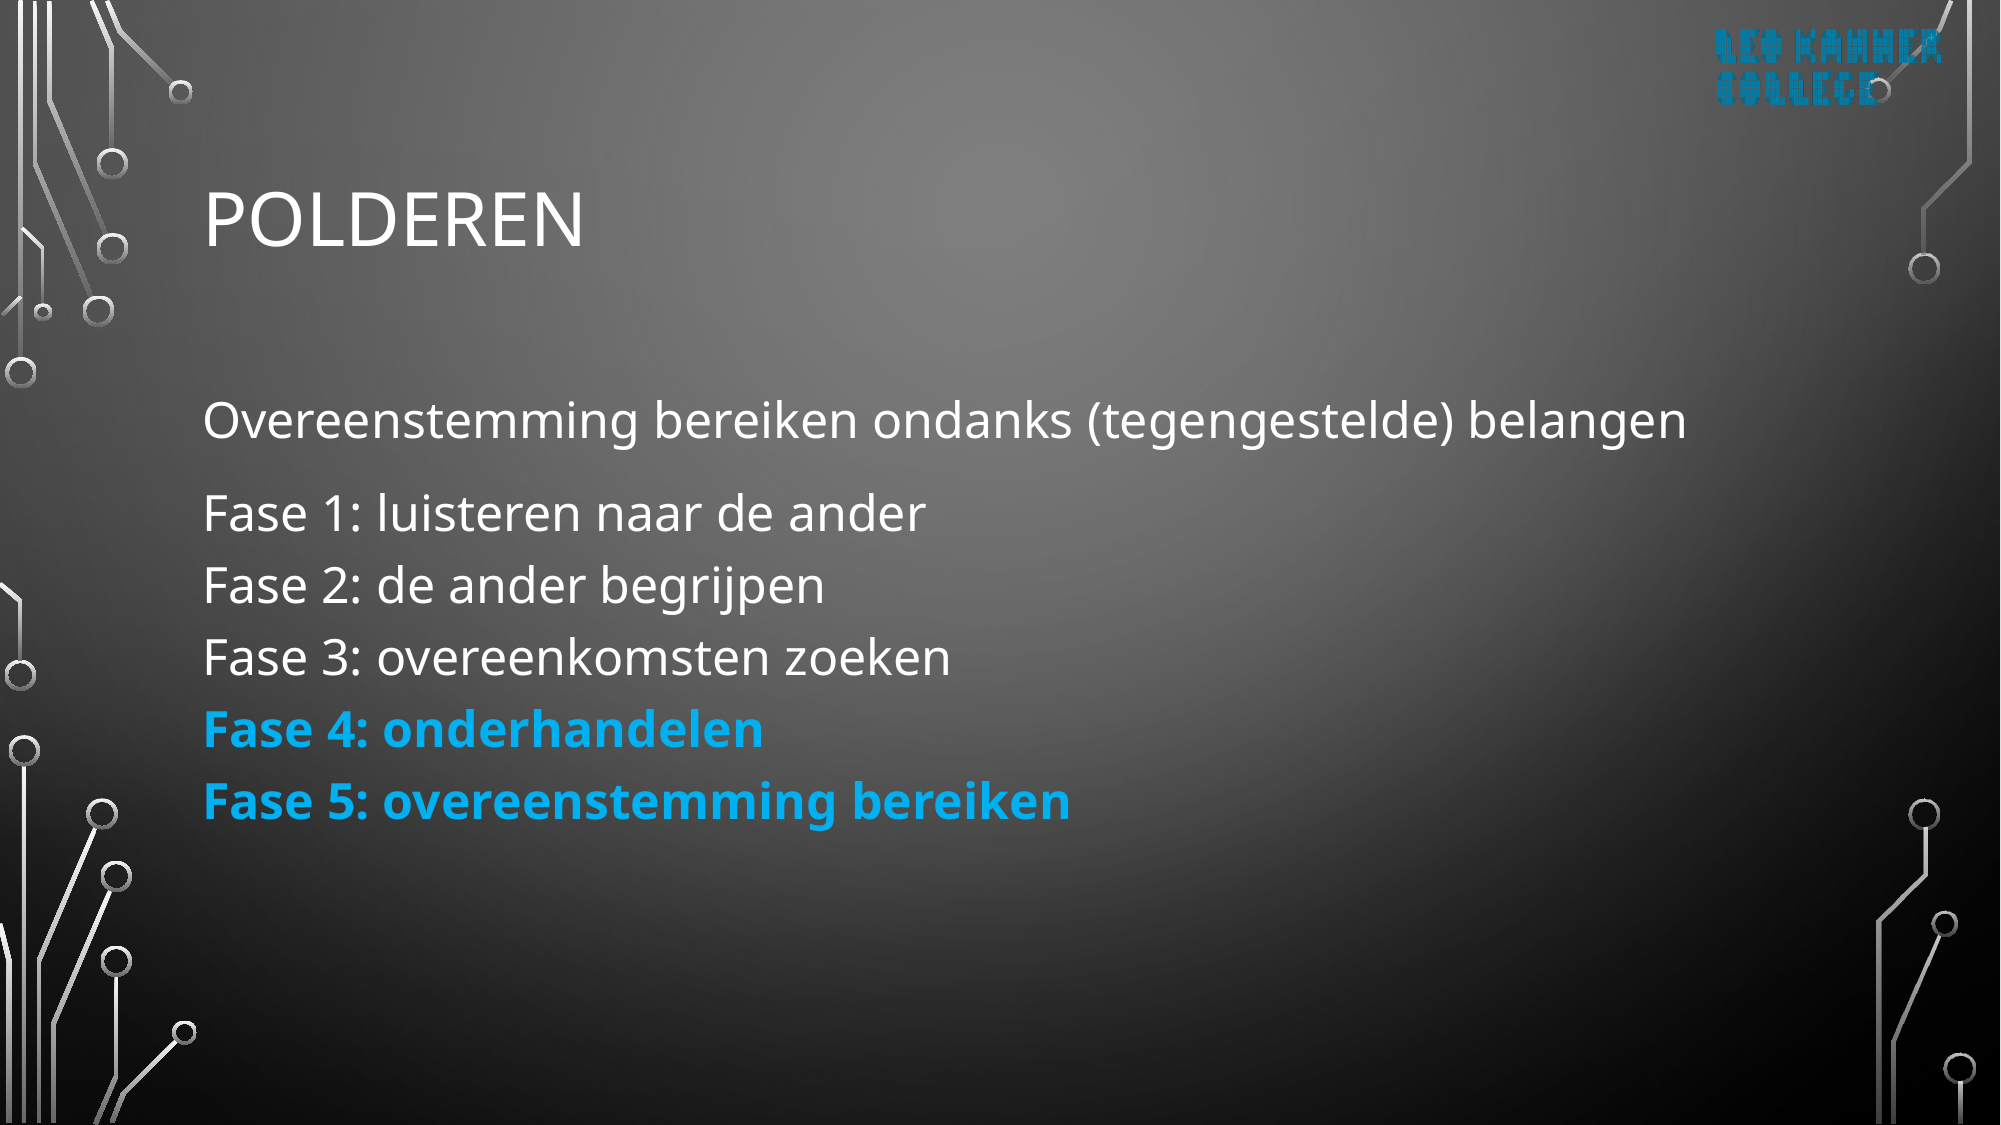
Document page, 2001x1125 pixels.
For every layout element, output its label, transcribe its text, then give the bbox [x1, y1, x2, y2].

title Polderen [187, 101, 1813, 344]
picture [1937, 41, 1941, 51]
picture [1801, 29, 1810, 37]
list Overeenstemming bereiken ondanks (tegengestelde) belangen Fase 1: luisteren naar de ander Fase 2: de ander begrijpen Fase 3: overeenkomsten zoeken Fase 4: onderhandelen Fase 5: overeenstemming bereiken [187, 369, 1813, 950]
picture [1716, 29, 1941, 106]
